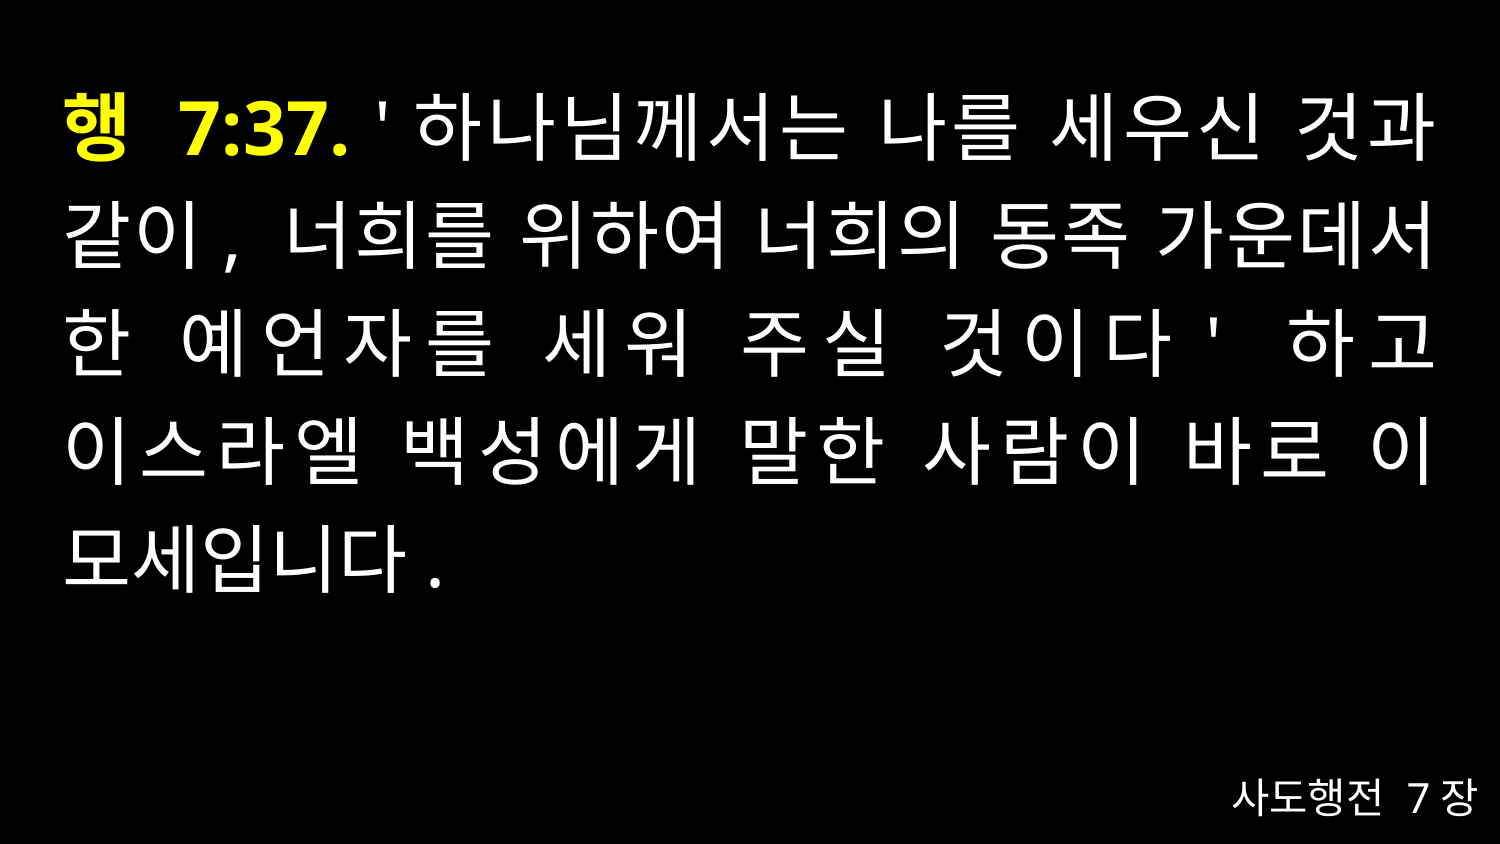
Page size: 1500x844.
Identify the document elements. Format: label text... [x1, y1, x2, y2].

subtitle 사도행전 7장 [916, 770, 1500, 844]
title 행 7:37. '하나님께서는 나를 세우신 것과 같이, 너희를 위하여 너희의 동족 가운데서 한 예언자를 세워 주실 것이다' 하고 이스라엘 백성에게 말한 사람이 바로 이 모세입니다. [0, 0, 1500, 844]
